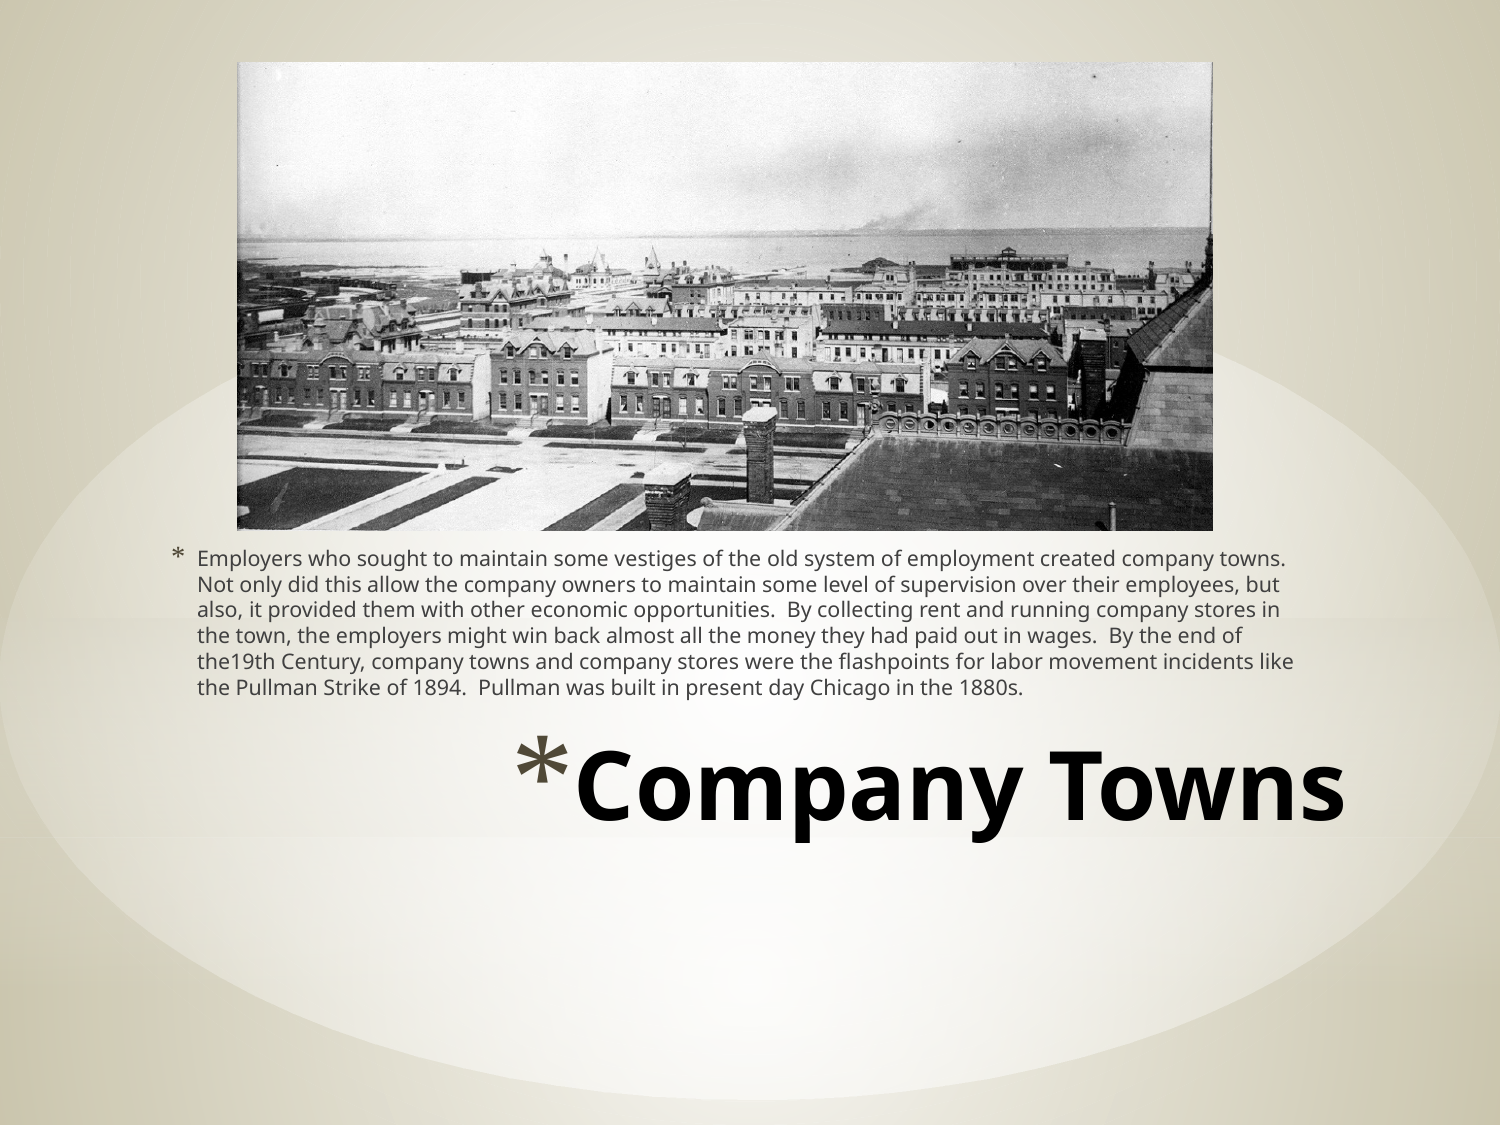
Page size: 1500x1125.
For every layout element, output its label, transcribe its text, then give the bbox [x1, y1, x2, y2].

title Company Towns [294, 717, 1363, 905]
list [237, 62, 1213, 531]
list Employers who sought to maintain some vestiges of the old system of employment created company towns. Not only did this allow the company owners to maintain some level of supervision over their employees, but also, it provided them with other economic opportunities. By collecting rent and running company stores in the town, the employers might win back almost all the money they had paid out in wages. By the end of the19th Century, company towns and company stores were the flashpoints for labor movement incidents like the Pullman Strike of 1894. Pullman was built in present day Chicago in the 1880s. [150, 537, 1325, 725]
